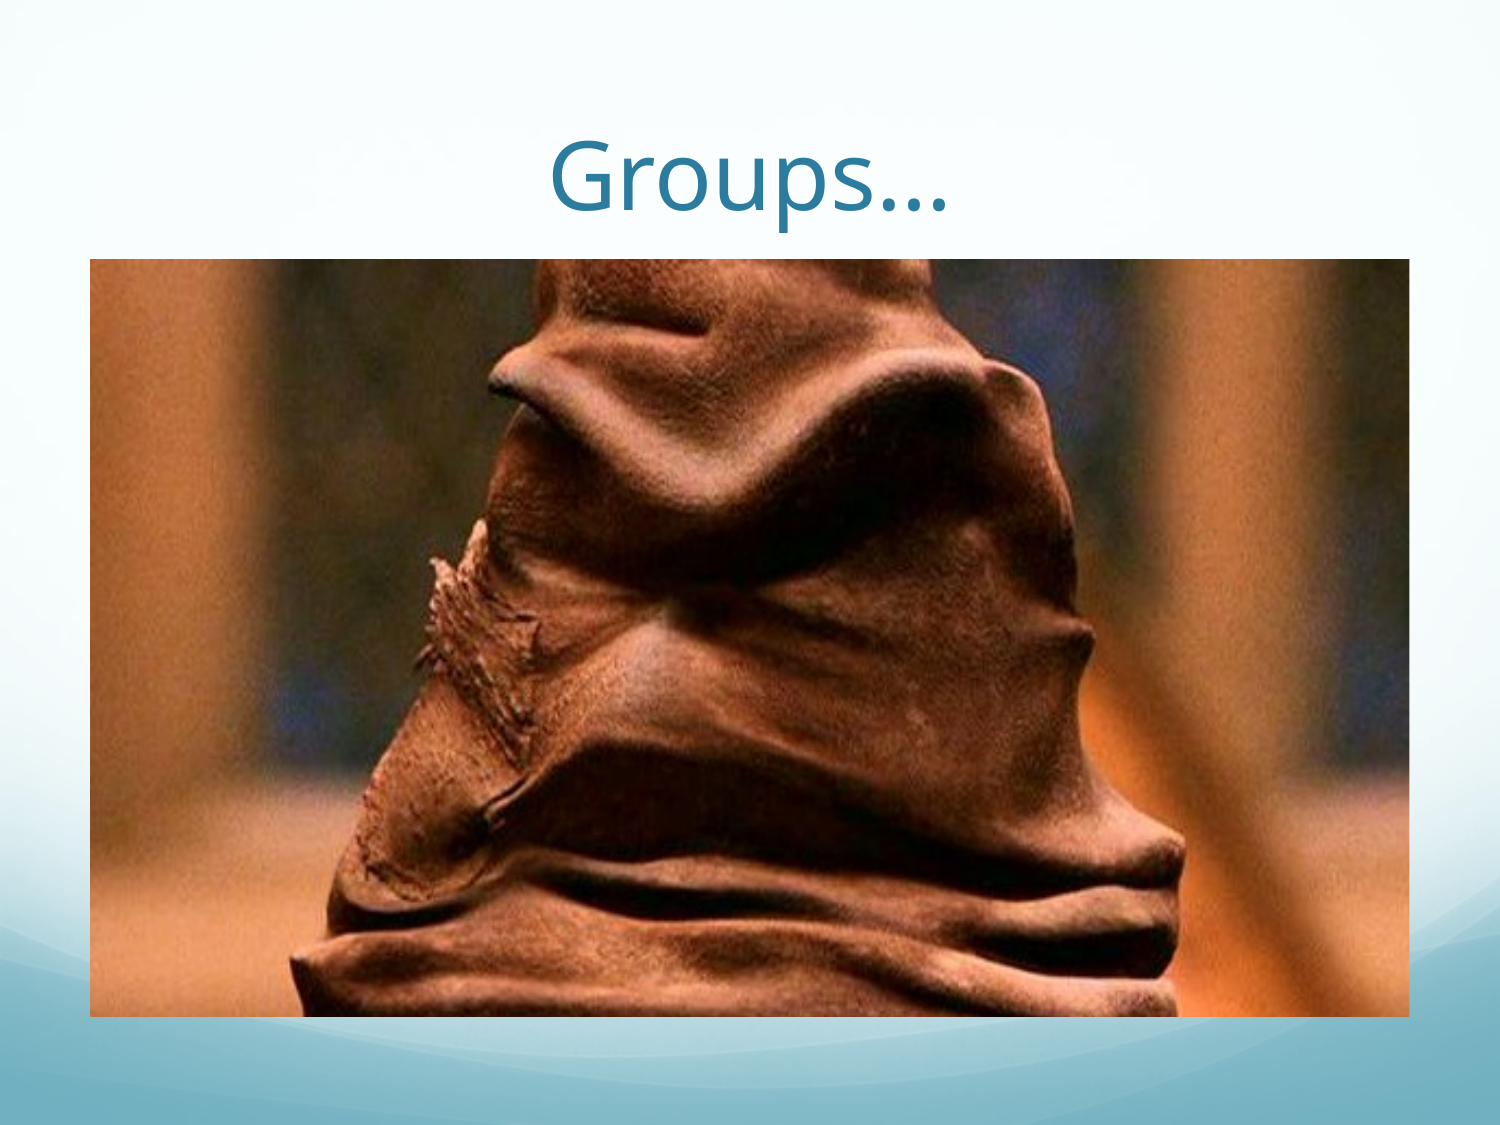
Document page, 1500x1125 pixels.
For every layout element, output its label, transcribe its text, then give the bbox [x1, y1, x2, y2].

title Groups… [90, 17, 1410, 237]
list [89, 259, 1410, 1017]
